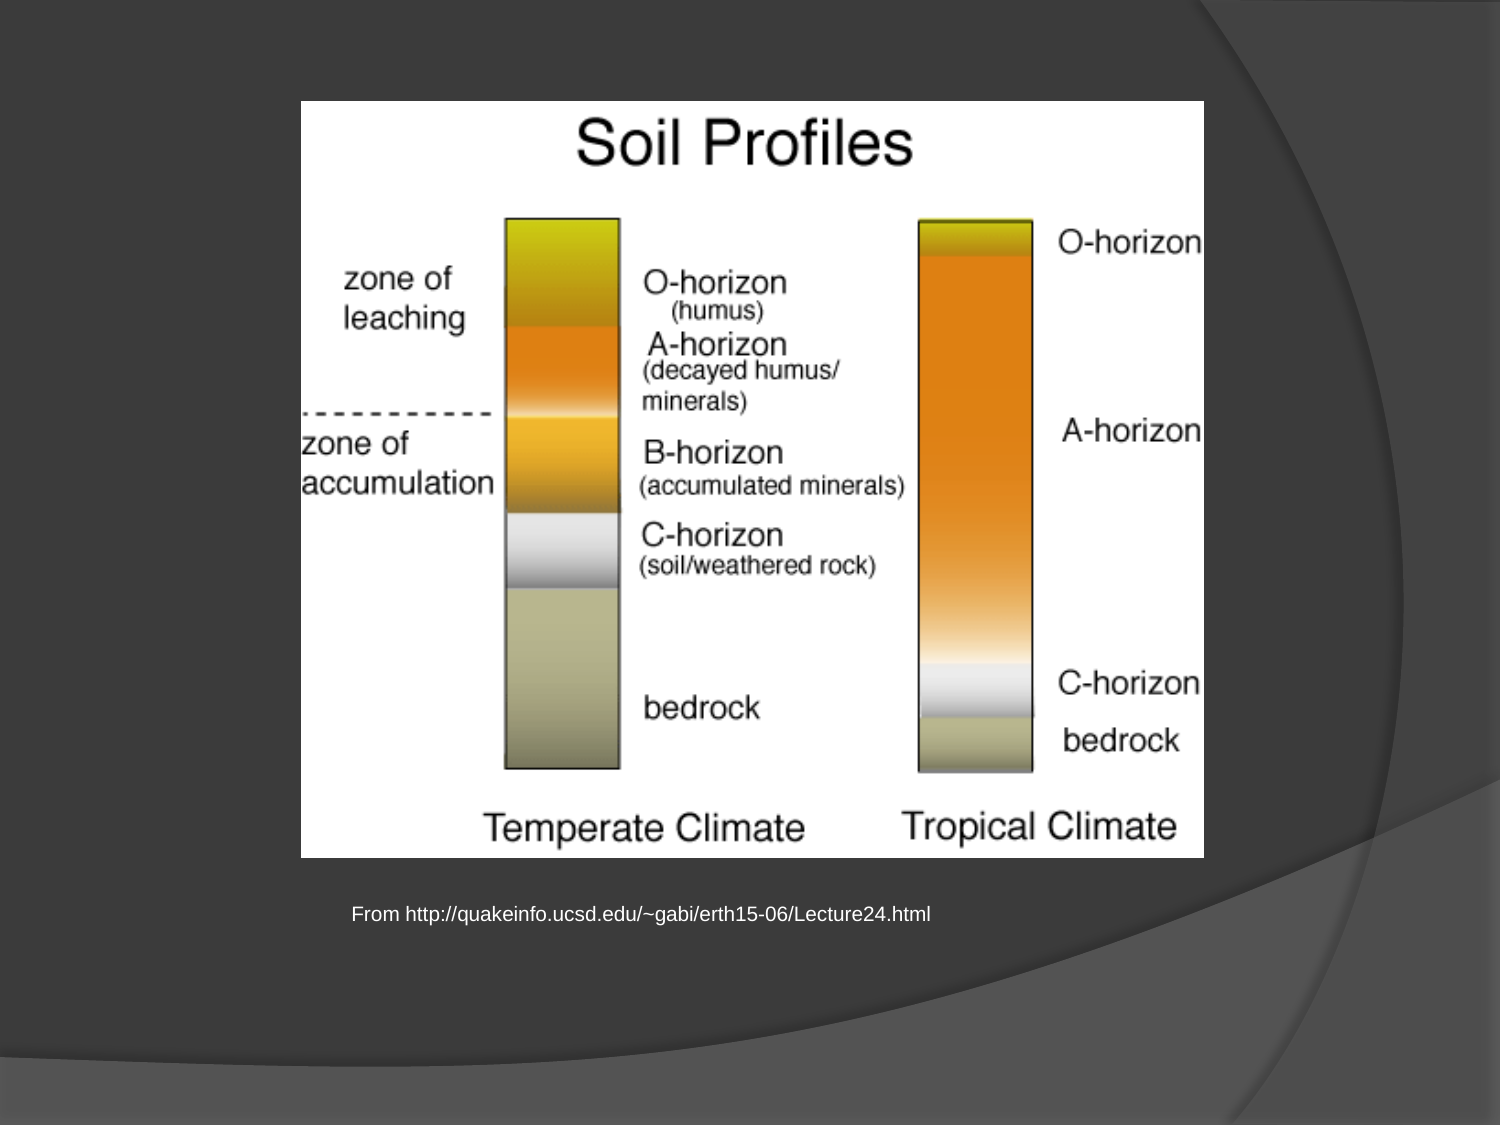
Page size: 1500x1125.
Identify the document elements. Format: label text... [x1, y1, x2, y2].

picture [300, 101, 1204, 858]
text_box From http://quakeinfo.ucsd.edu/~gabi/erth15-06/Lecture24.html [336, 893, 1087, 933]
